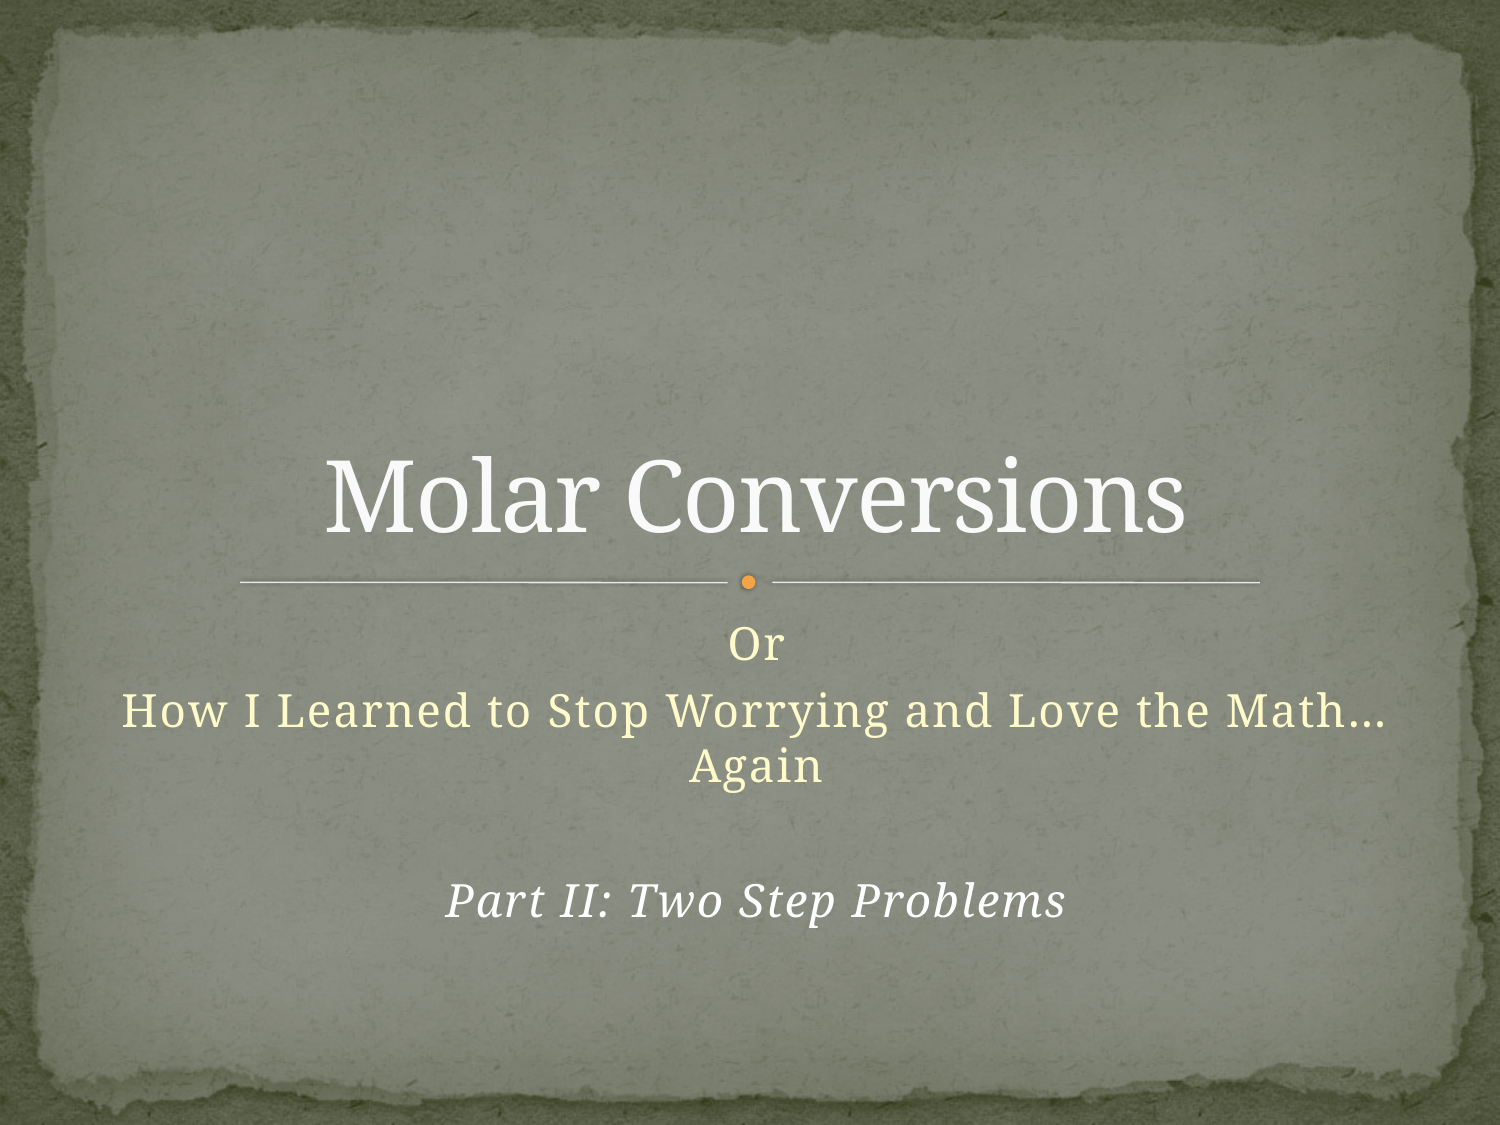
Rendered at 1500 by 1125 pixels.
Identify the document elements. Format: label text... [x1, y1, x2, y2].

title Molar Conversions [74, 235, 1438, 561]
subtitle Or How I Learned to Stop Worrying and Love the Math… Again Part II: Two Step Problems [75, 606, 1438, 795]
